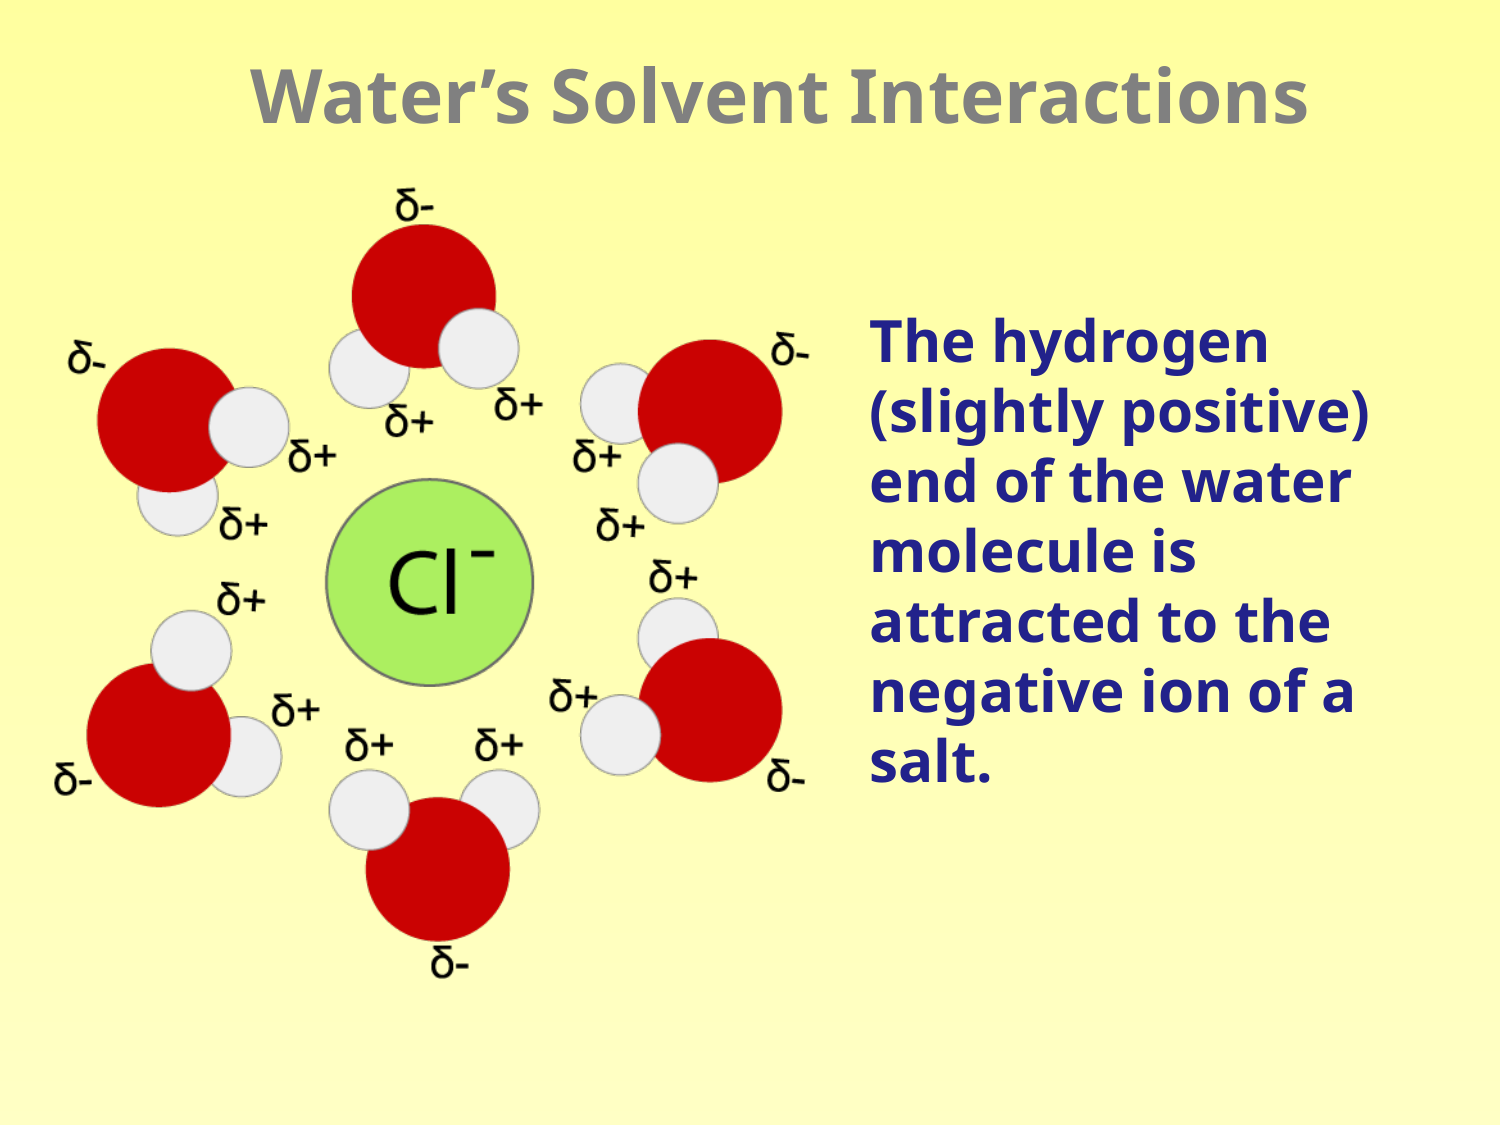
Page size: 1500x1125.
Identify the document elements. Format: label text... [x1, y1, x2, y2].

picture [2, 157, 865, 1020]
title Water’s Solvent Interactions [142, 0, 1419, 188]
text_box The hydrogen (slightly positive) end of the water molecule is attracted to the negative ion of a salt. [869, 296, 1458, 802]
